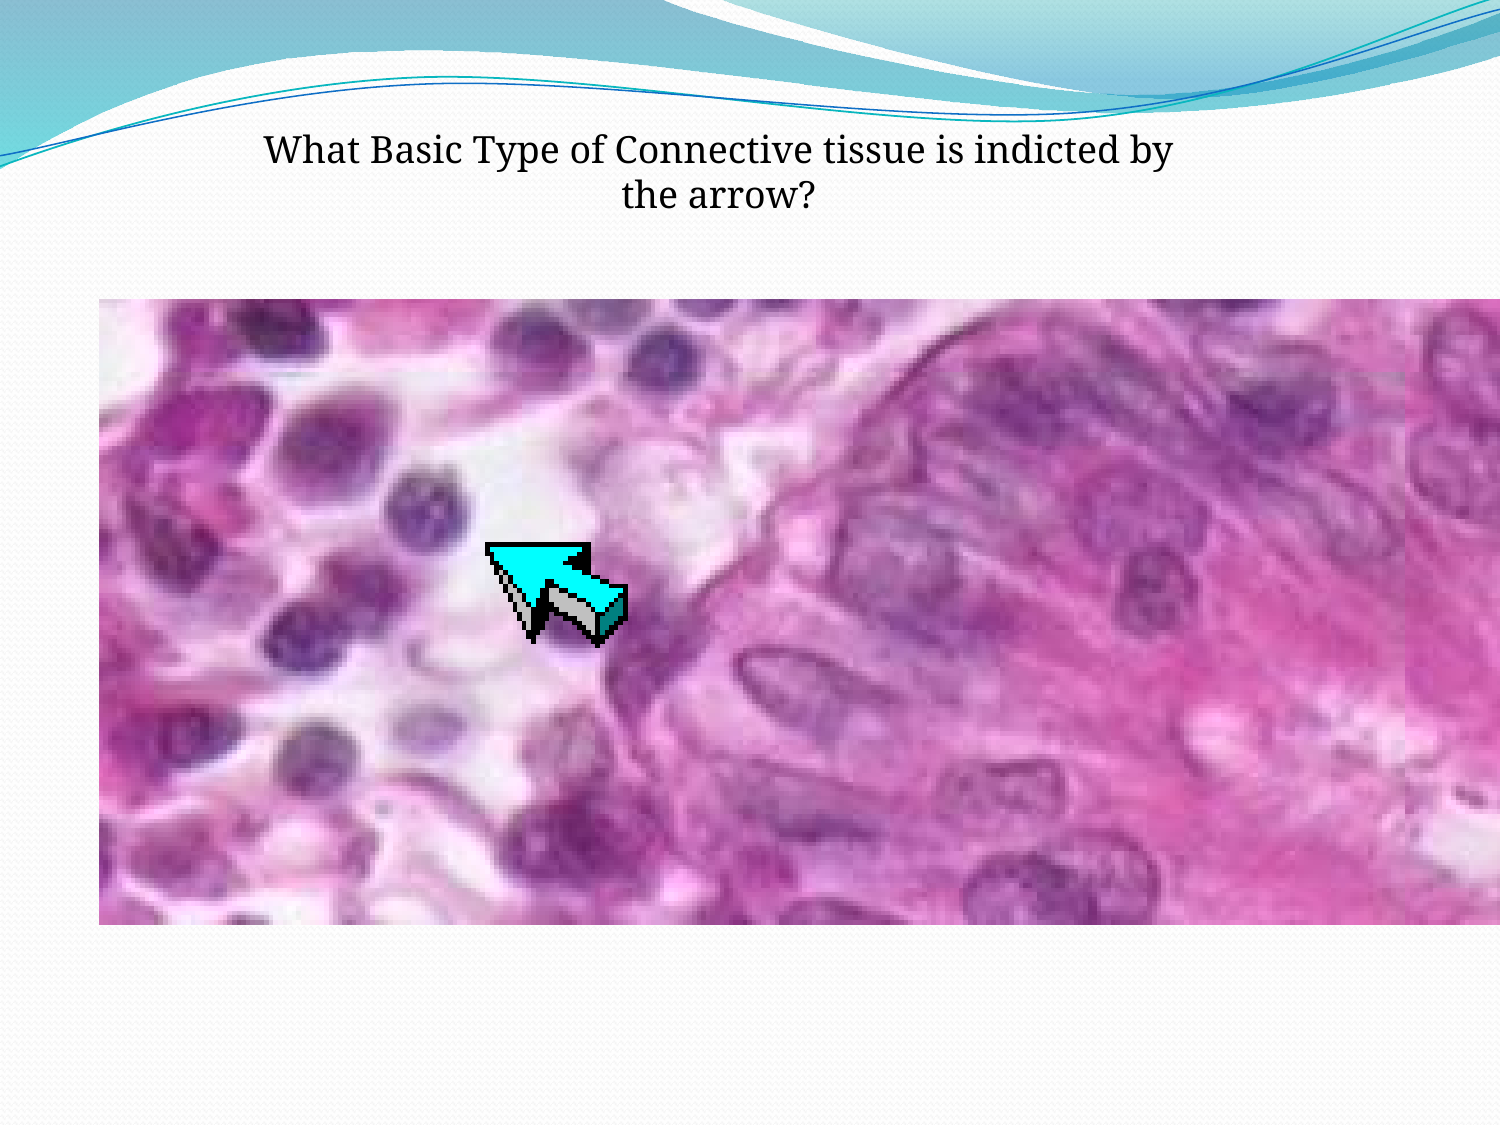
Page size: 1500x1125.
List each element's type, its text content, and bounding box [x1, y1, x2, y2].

picture [99, 299, 1500, 926]
text_box What Basic Type of Connective tissue is indicted by the arrow? [224, 118, 1213, 224]
